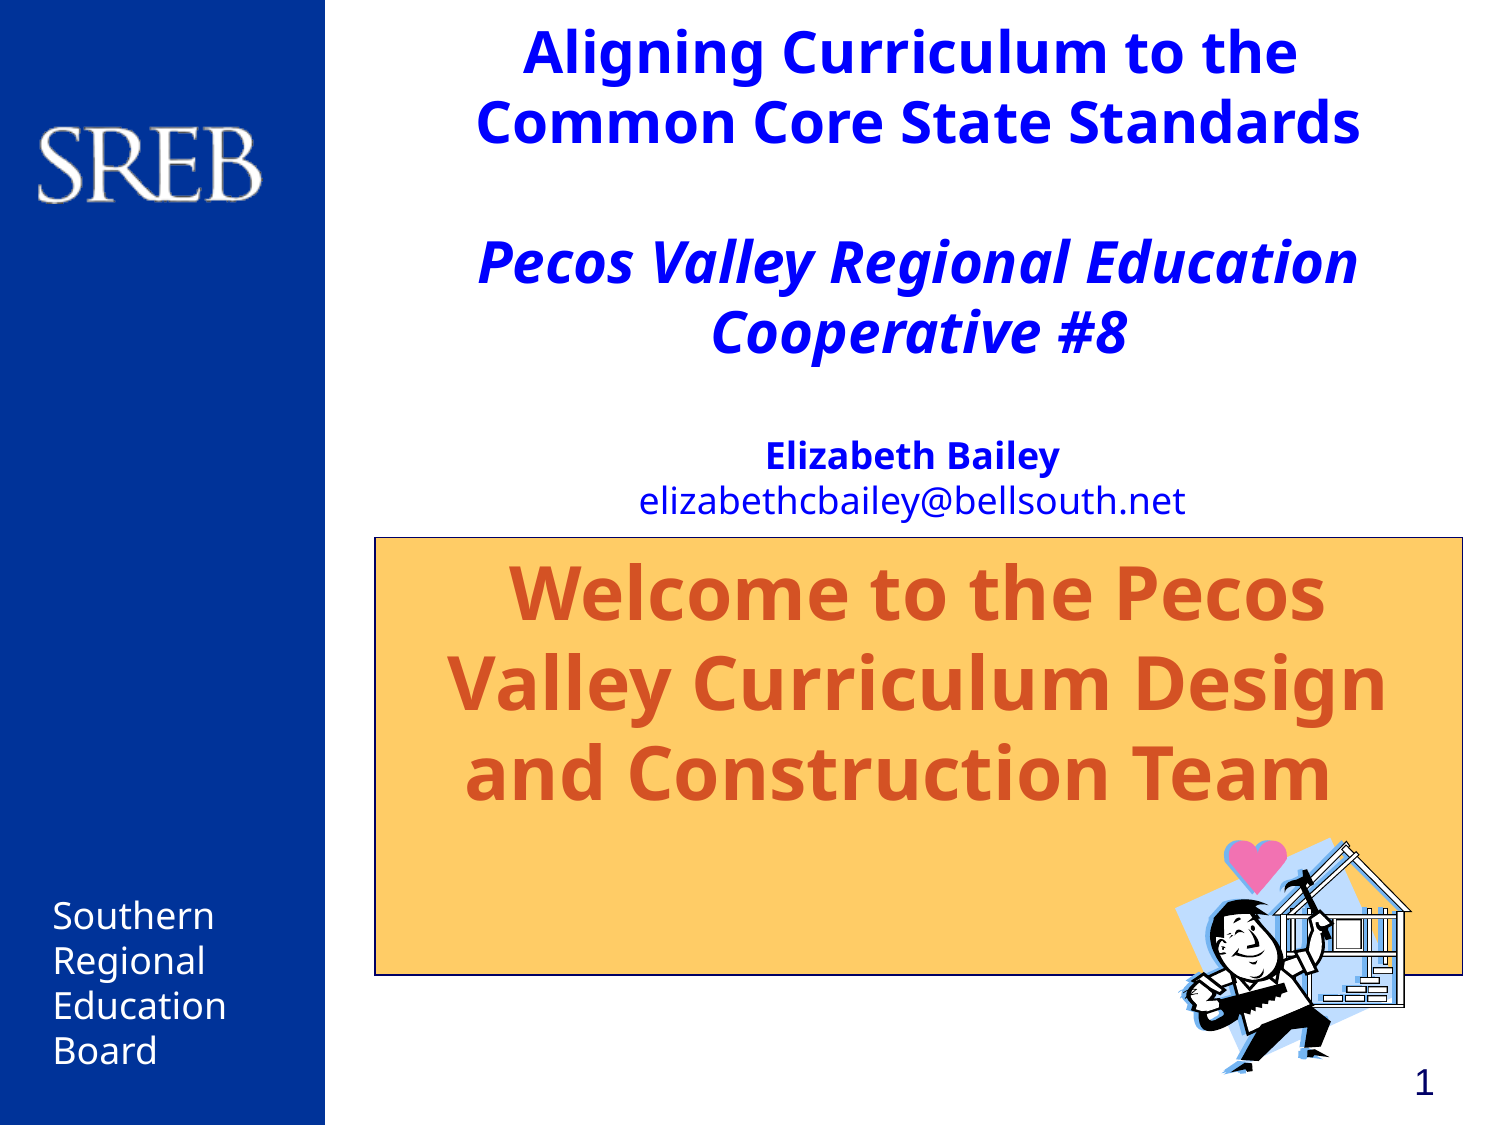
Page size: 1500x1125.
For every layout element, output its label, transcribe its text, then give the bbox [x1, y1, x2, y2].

subtitle Welcome to the Pecos Valley Curriculum Design and Construction Team [374, 537, 1463, 976]
picture [37, 124, 263, 204]
slide_number 1 [1124, 1049, 1451, 1125]
picture [1174, 837, 1413, 1075]
title Aligning Curriculum to the Common Core State Standards Pecos Valley Regional Education Cooperative #8 [387, 112, 1451, 338]
text_box Elizabeth Bailey elizabethcbailey@bellsouth.net [487, 424, 1338, 530]
